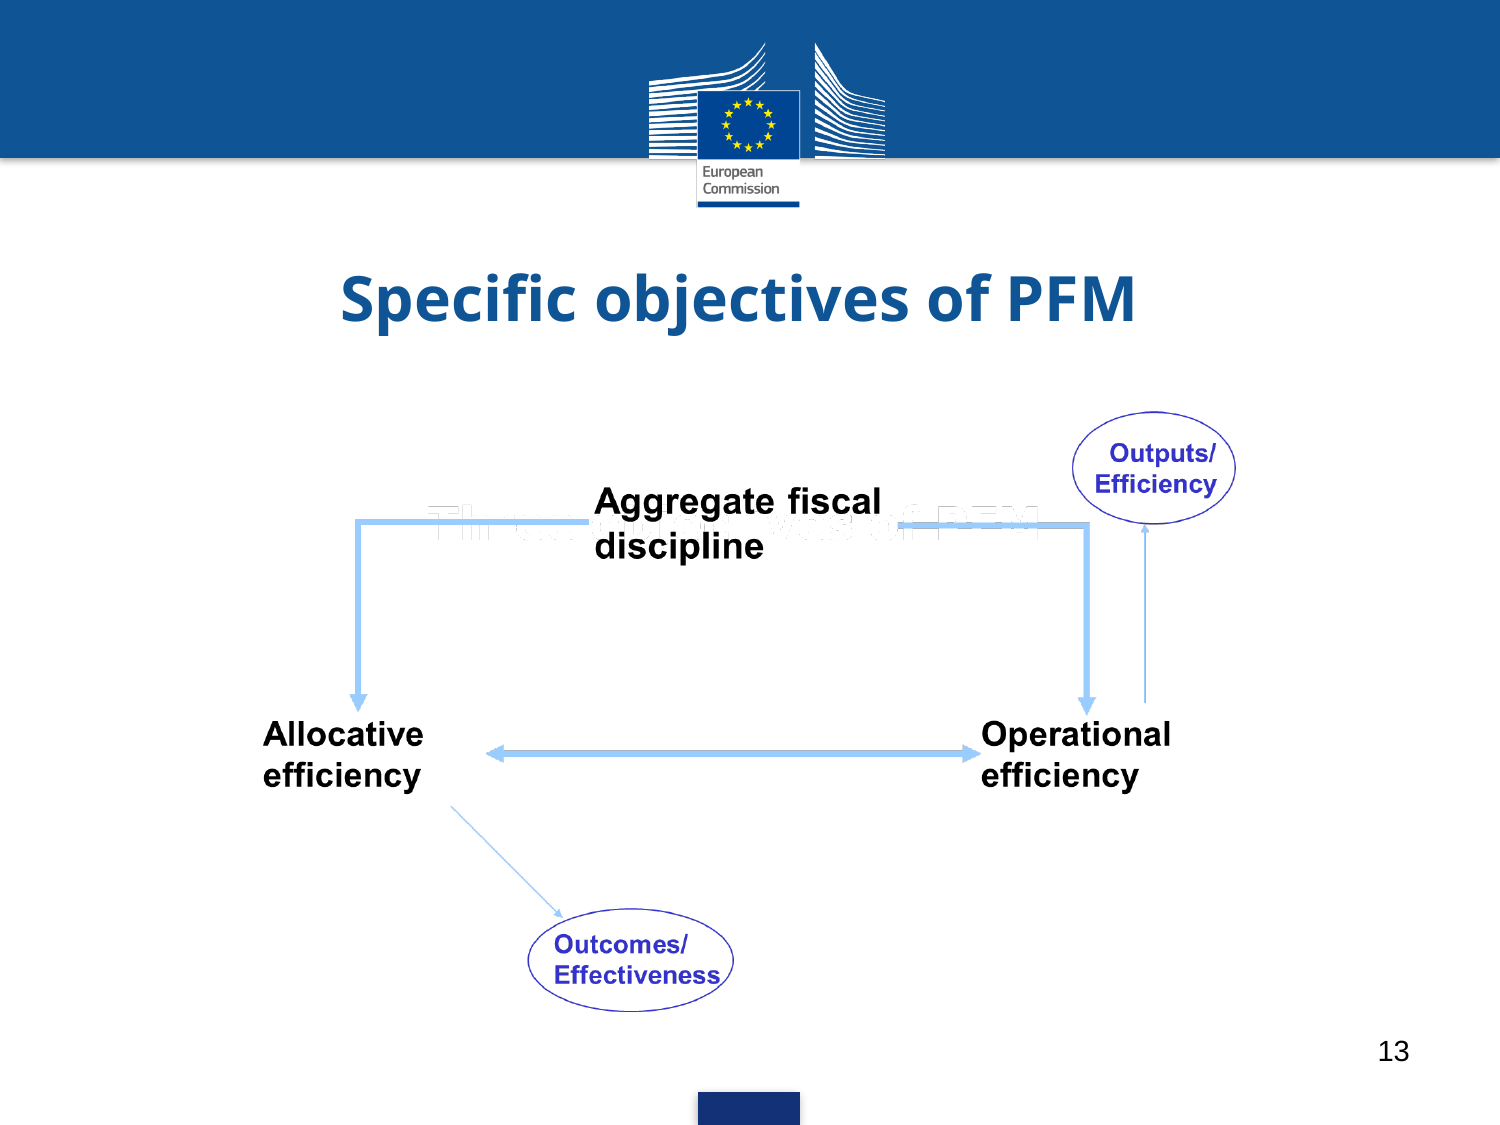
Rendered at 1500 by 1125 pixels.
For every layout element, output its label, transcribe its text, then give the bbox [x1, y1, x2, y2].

slide_number 13 [1074, 1024, 1426, 1103]
picture [649, 42, 885, 208]
title Specific objectives of PFM [64, 219, 1416, 374]
picture [241, 411, 1254, 1012]
